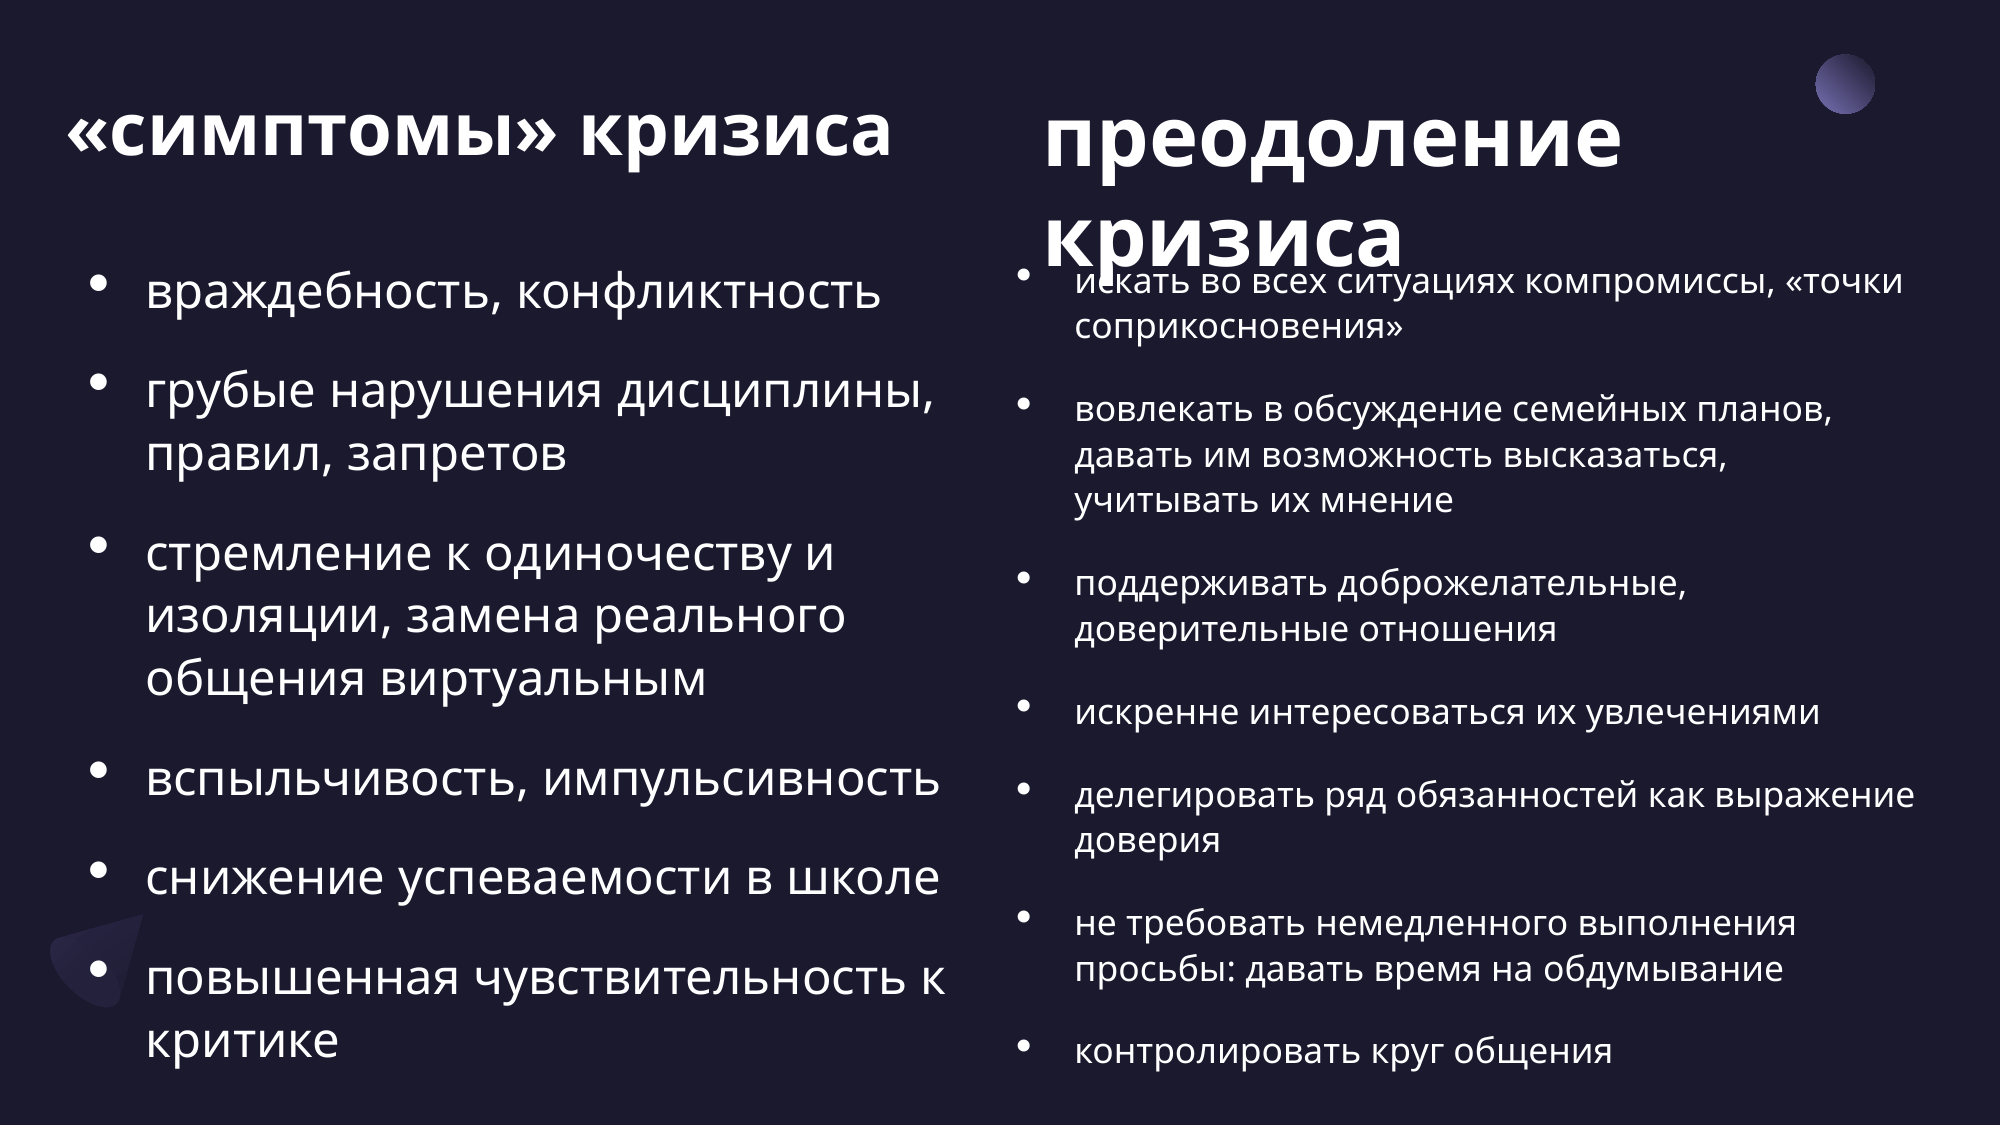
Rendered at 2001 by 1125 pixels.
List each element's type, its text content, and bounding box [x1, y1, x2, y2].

list искать во всех ситуациях компромиссы, «точки соприкосновения» вовлекать в обсуждение семейных планов, давать им возможность высказаться, учитывать их мнение поддерживать доброжелательные, доверительные отношения искренне интересоваться их увлечениями делегировать ряд обязанностей как выражение доверия не требовать немедленного выполнения просьбы: давать время на обдумывание контролировать круг общения [1017, 254, 1923, 1101]
text_box преодоление кризиса [1042, 83, 1935, 255]
title «симптомы» кризиса [65, 83, 933, 327]
list враждебность, конфликтность грубые нарушения дисциплины, правил, запретов стремление к одиночеству и изоляции, замена реального общения виртуальным вспыльчивость, импульсивность снижение успеваемости в школе повышенная чувствительность к критике [90, 254, 982, 1075]
